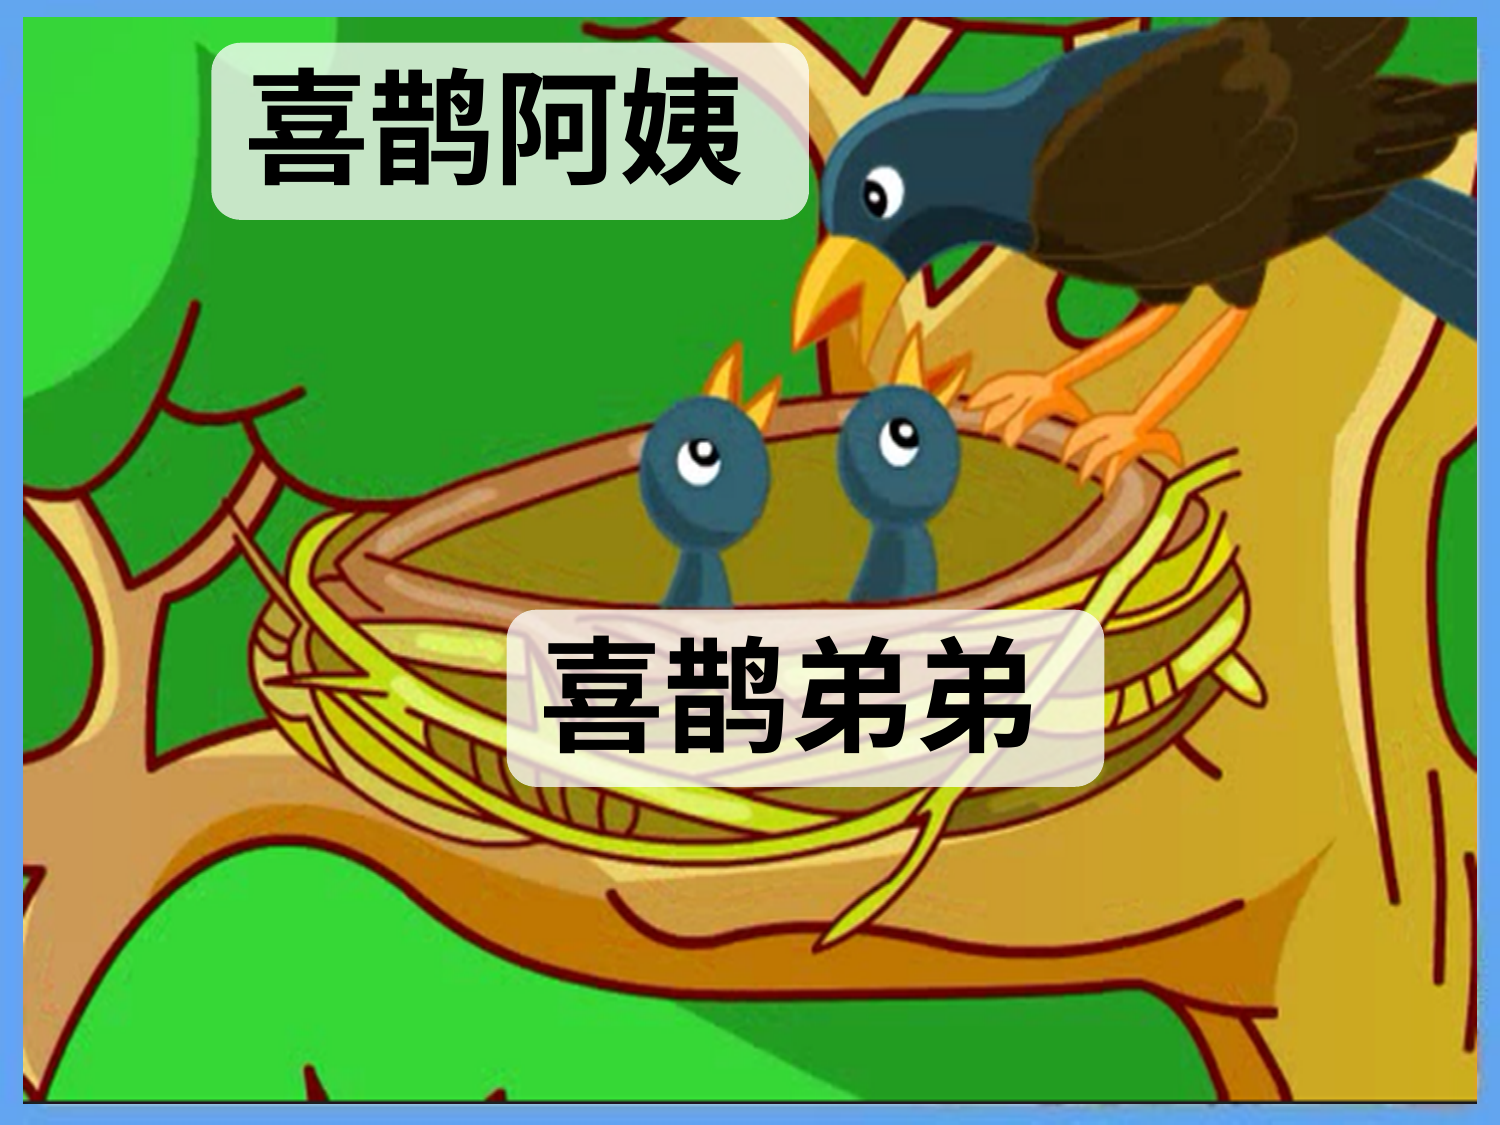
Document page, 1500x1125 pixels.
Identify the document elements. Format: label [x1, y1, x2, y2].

picture [0, 0, 1500, 1125]
text_box [170, 42, 881, 221]
text_box [466, 609, 1176, 788]
